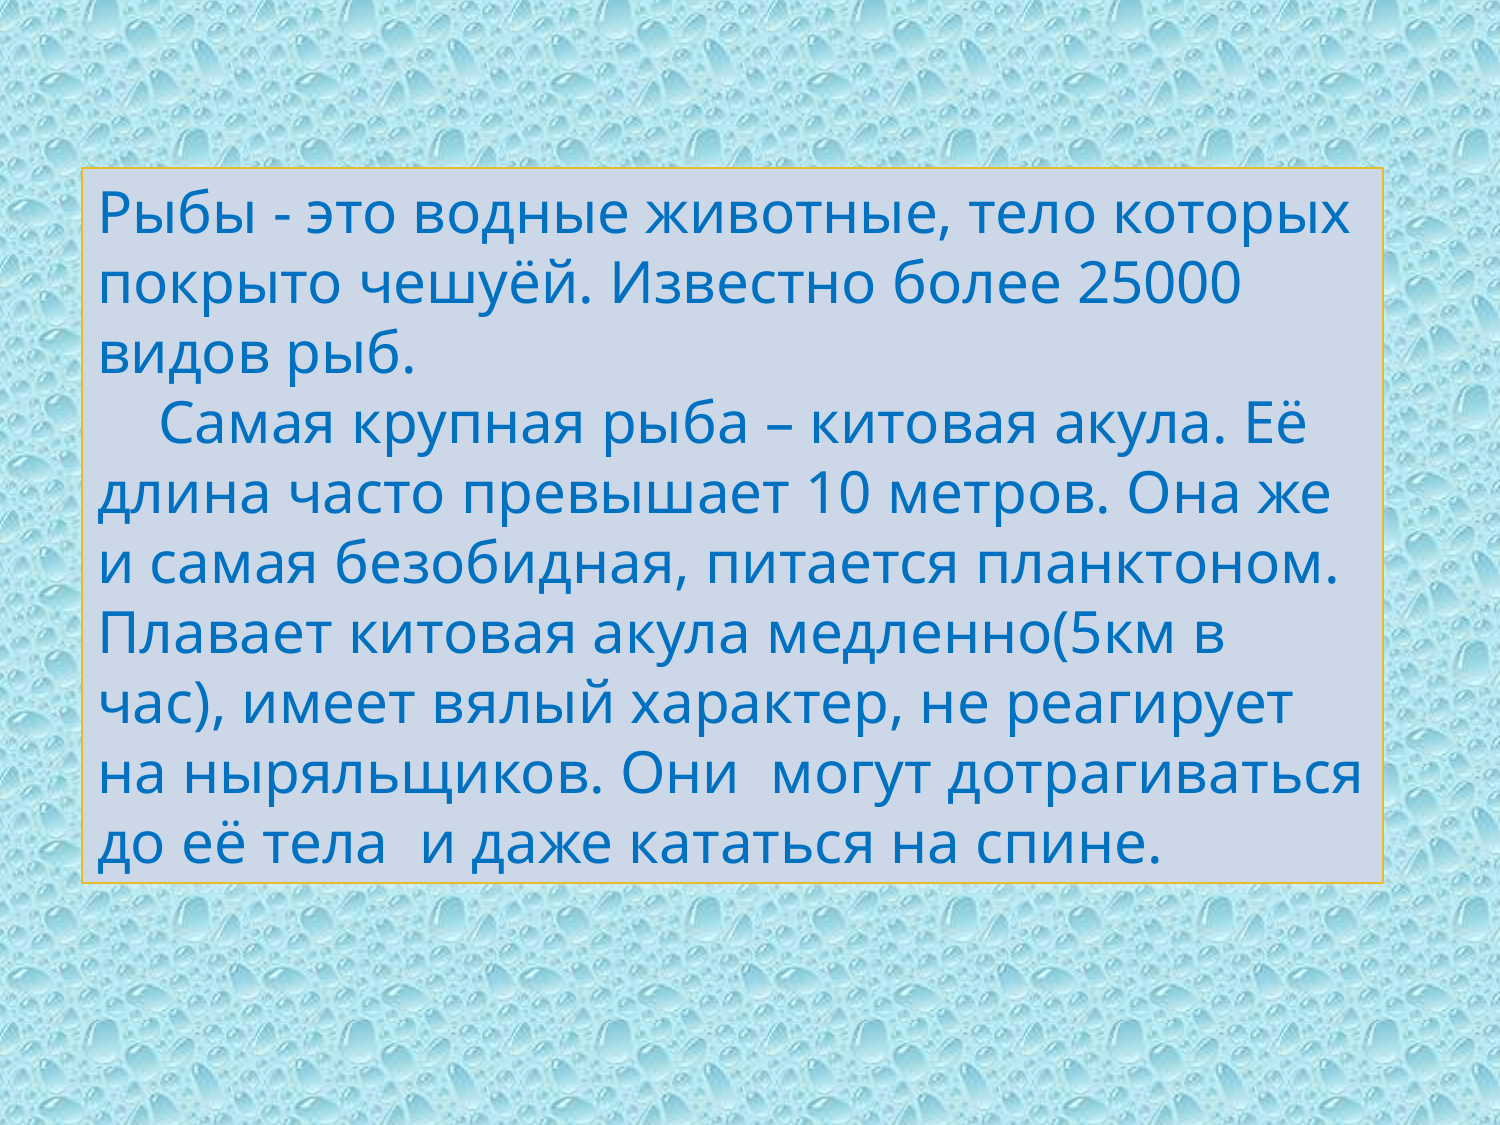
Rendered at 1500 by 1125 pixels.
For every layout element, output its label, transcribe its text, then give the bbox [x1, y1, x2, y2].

text_box Рыбы - это водные животные, тело которых покрыто чешуёй. Известно более 25000 видов рыб. Самая крупная рыба – китовая акула. Её длина часто превышает 10 метров. Она же и самая безобидная, питается планктоном. Плавает китовая акула медленно(5км в час), имеет вялый характер, не реагирует на ныряльщиков. Они могут дотрагиваться до её тела и даже кататься на спине. [81, 167, 1384, 884]
picture [0, 0, 1500, 1125]
